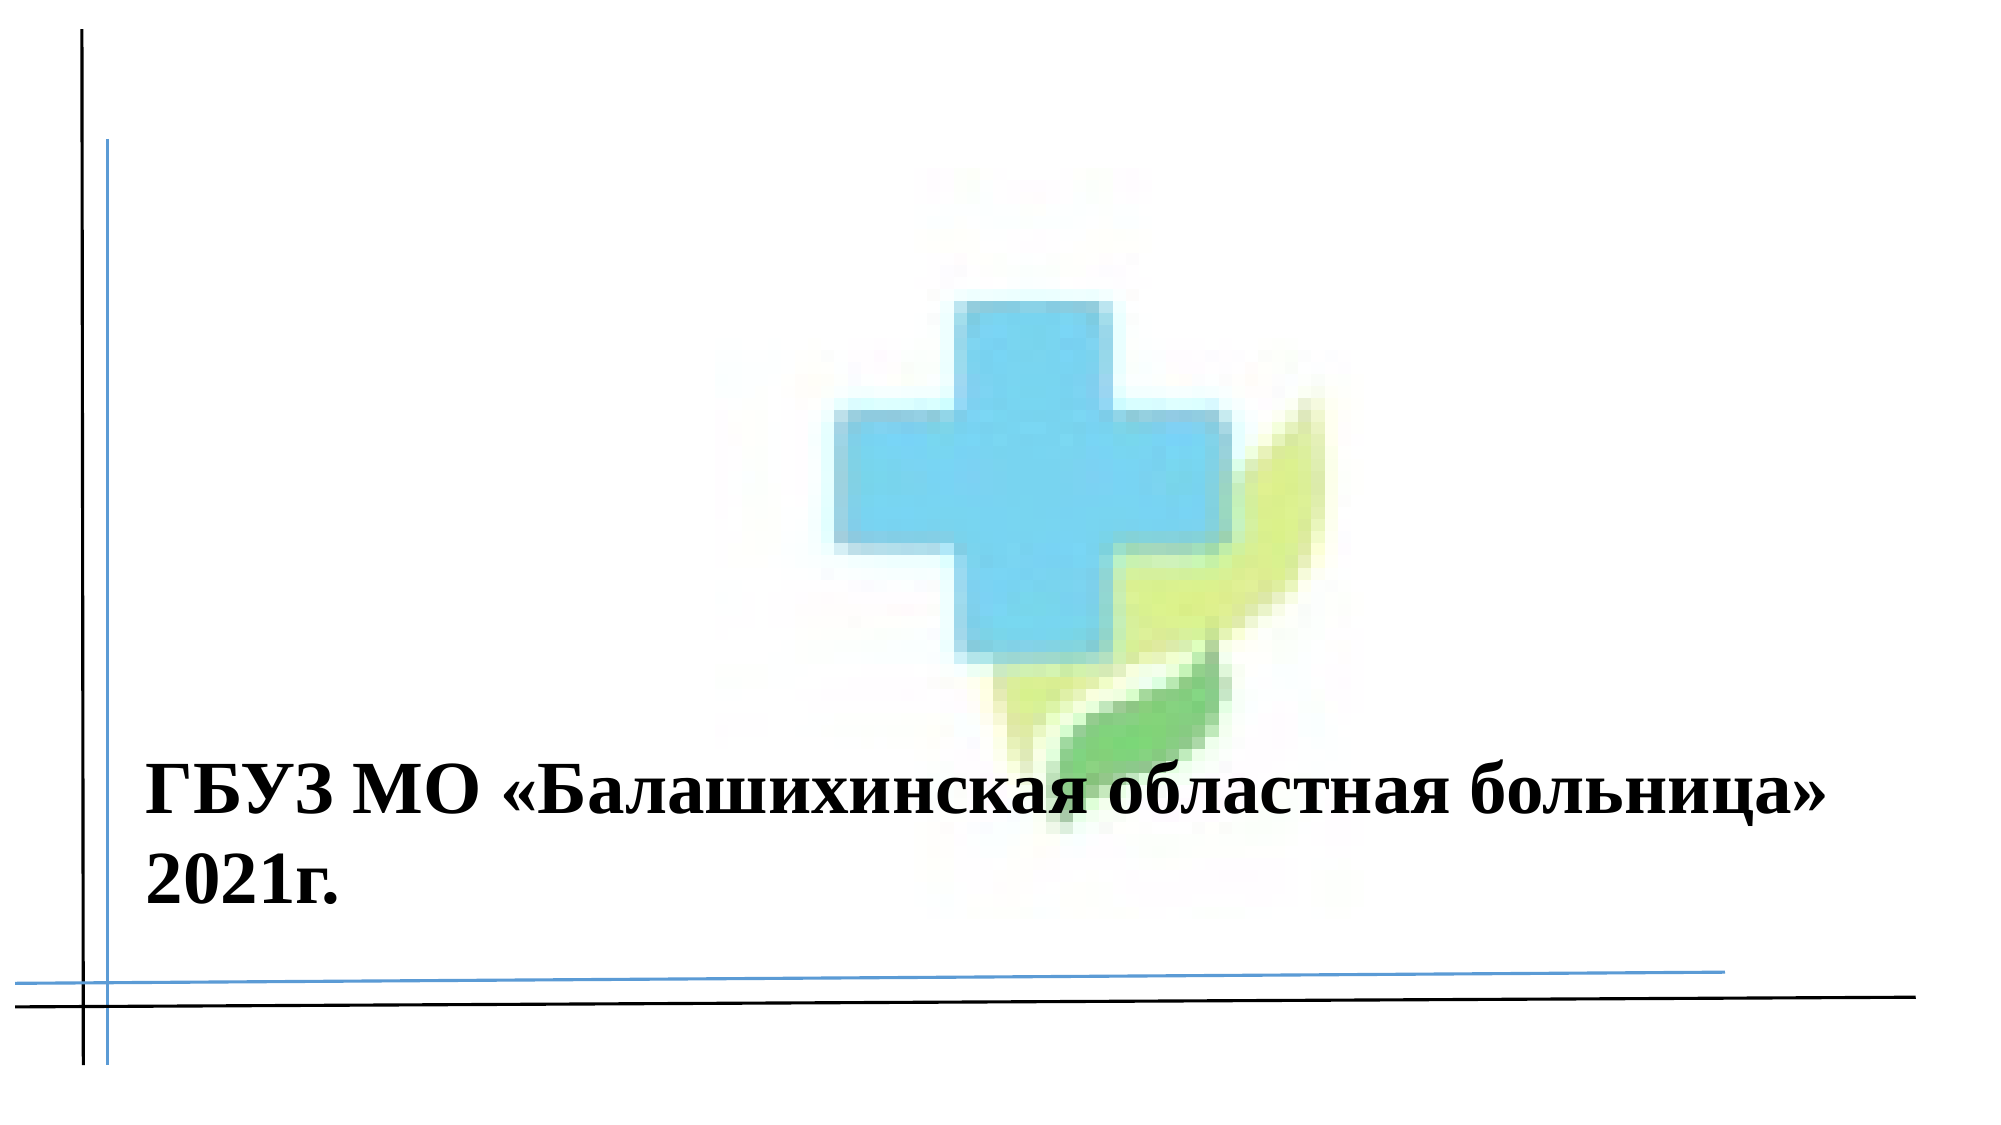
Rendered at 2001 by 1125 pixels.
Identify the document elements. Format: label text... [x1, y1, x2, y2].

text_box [15, 997, 1916, 1007]
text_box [15, 972, 1725, 984]
text_box ГБУЗ МО «Балашихинская областная больница» 2021г. [131, 730, 2000, 926]
